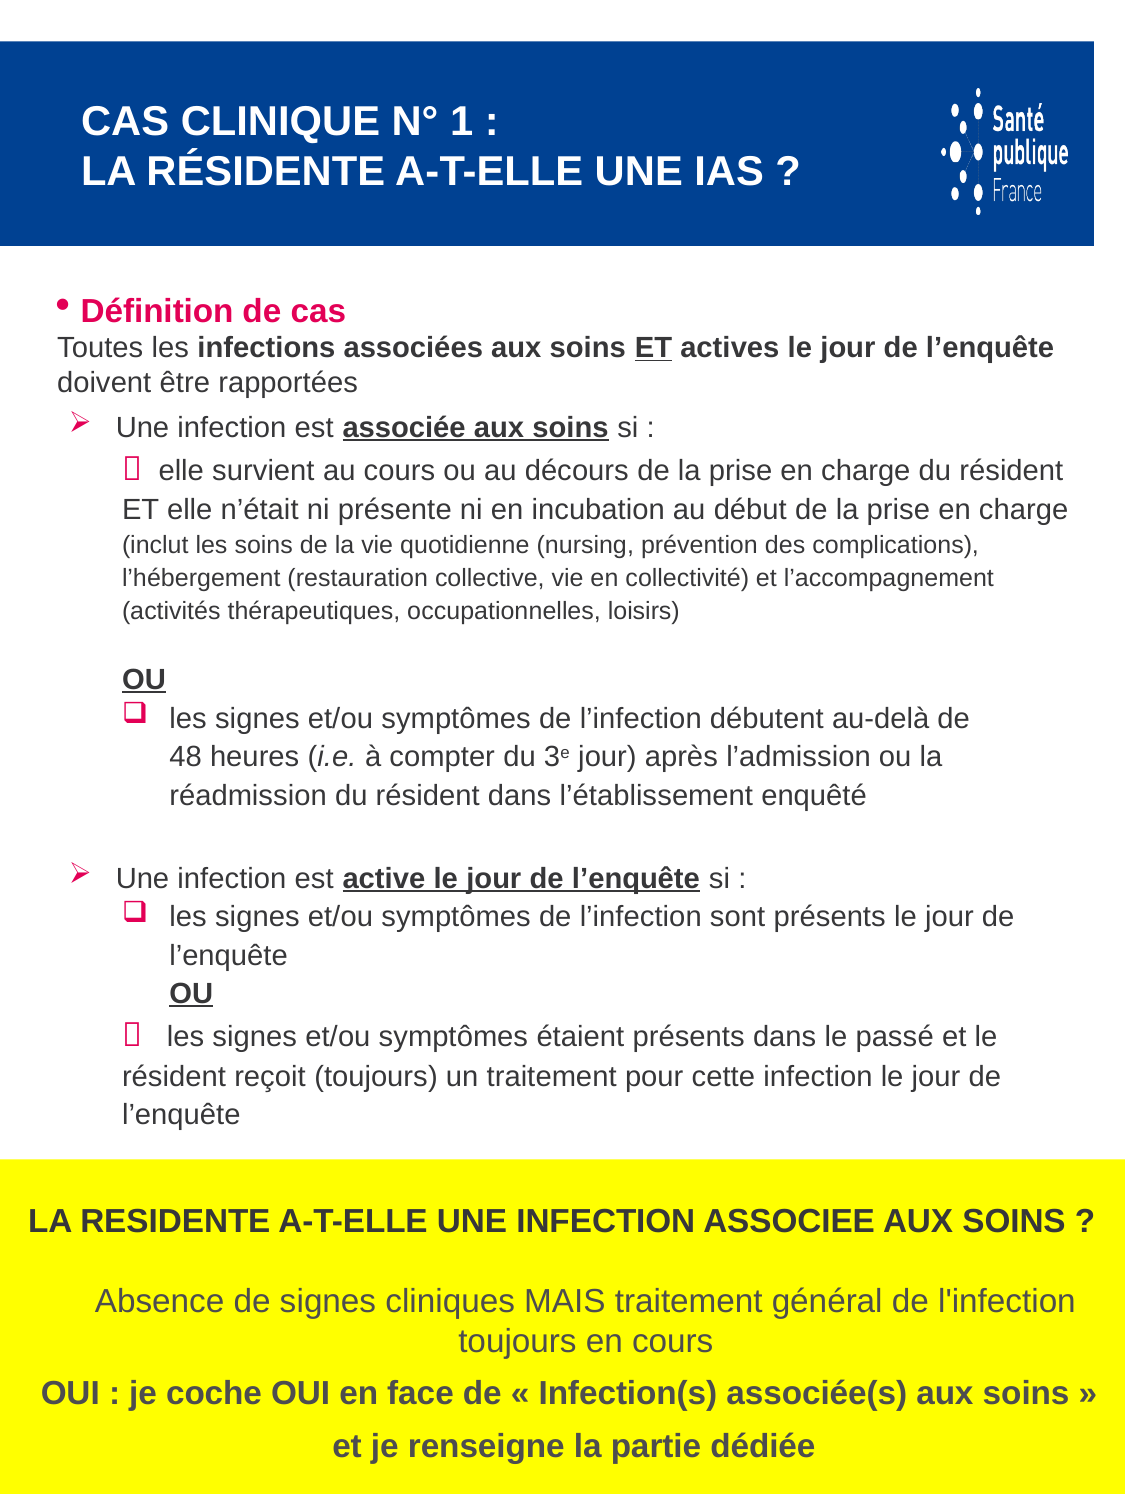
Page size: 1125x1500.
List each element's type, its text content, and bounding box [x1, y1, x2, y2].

title CAS CLINIQUE N° 1 : la résidente a-t-elle une IAS ? [75, 41, 908, 246]
picture [941, 88, 1068, 215]
text_box LA RESIDENTE A-T-ELLE UNE INFECTION ASSOCIEE aux soins ? Absence de signes cliniques MAIS traitement général de l'infection toujours en cours OUI : je coche OUI en face de « Infection(s) associée(s) aux soins » et je renseigne la partie dédiée [0, 1159, 1125, 1494]
text_box Définition de cas Toutes les infections associées aux soins ET actives le jour de l’enquête doivent être rapportées Une infection est associée aux soins si :  elle survient au cours ou au décours de la prise en charge du résident ET elle n’était ni présente ni en incubation au début de la prise en charge (inclut les soins de la vie quotidienne (nursing, prévention des complications), l’hébergement (restauration collective, vie en collectivité) et l’accompagnement (activités thérapeutiques, occupationnelles, loisirs) OU les signes et/ou symptômes de l’infection débutent au-delà de 48 heures (i.e. à compter du 3e jour) après l’admission ou la réadmission du résident dans l’établissement enquêté Une infection est active le jour de l’enquête si : les signes et/ou symptômes de l’infection sont présents le jour de l’enquête OU  les signes et/ou symptômes étaient présents dans le passé et le résident reçoit (toujours) un traitement pour cette infection le jour de l’enquête [42, 277, 1088, 1138]
